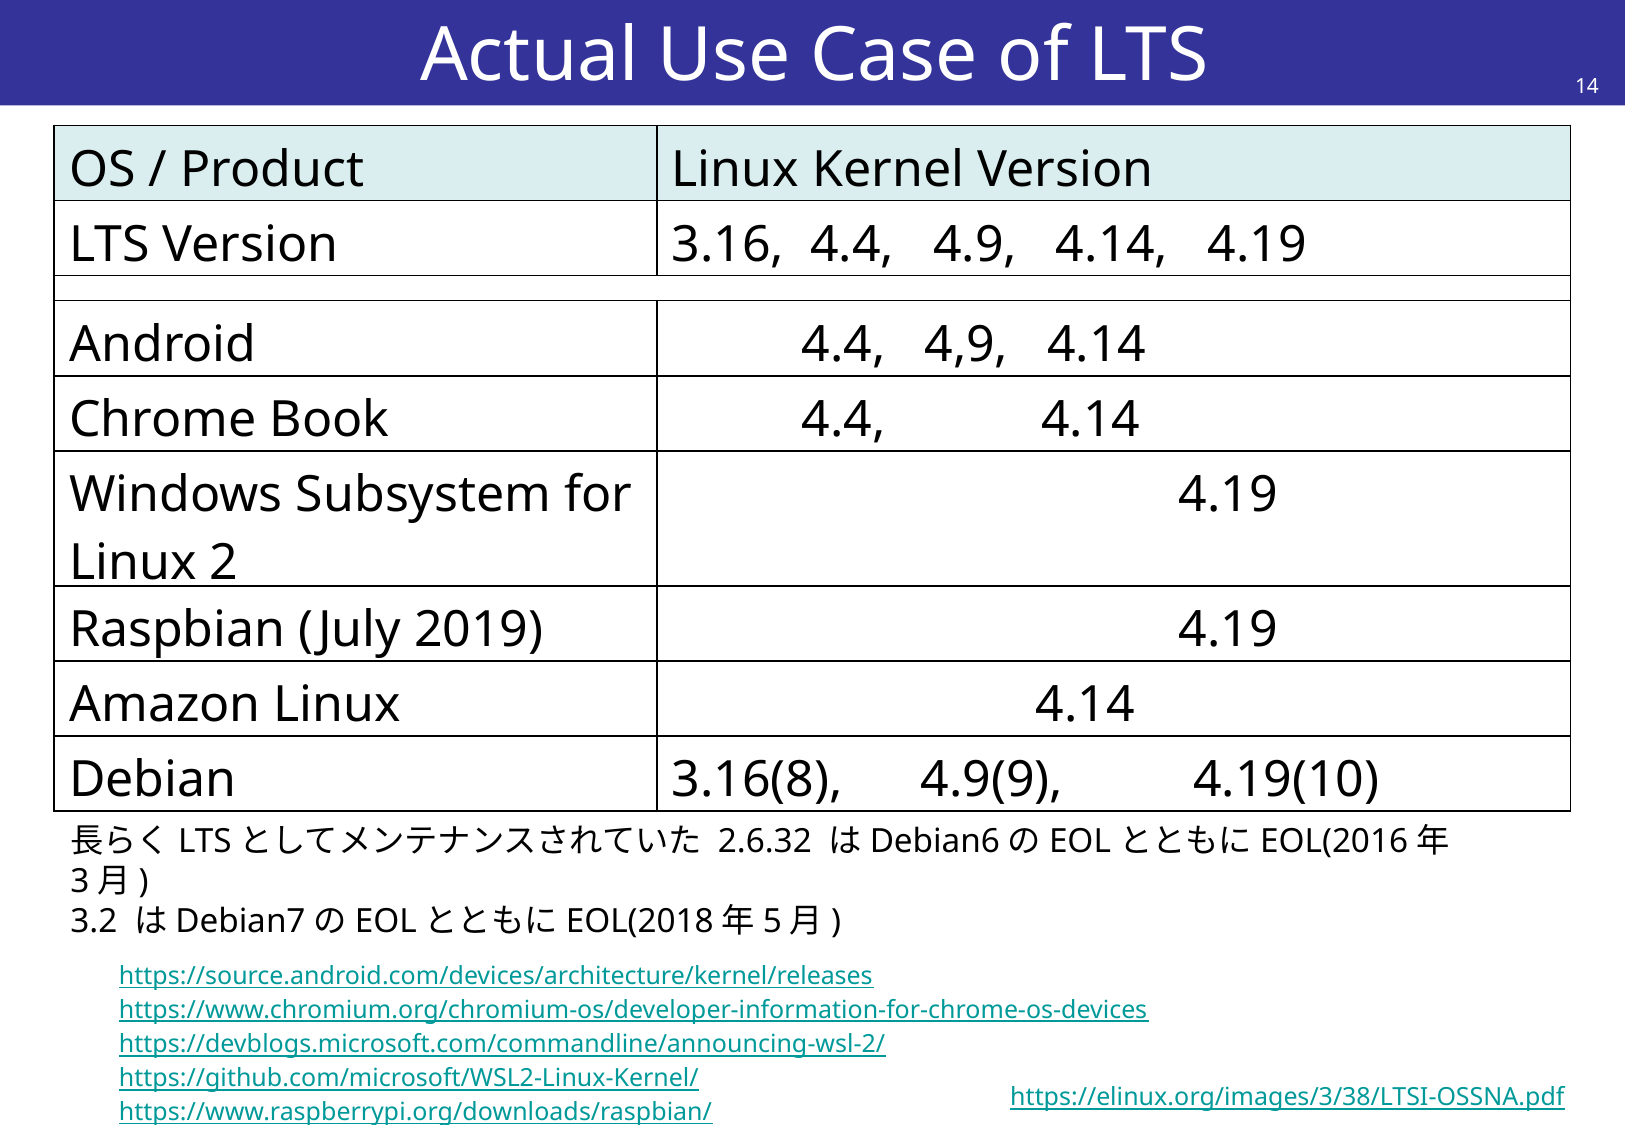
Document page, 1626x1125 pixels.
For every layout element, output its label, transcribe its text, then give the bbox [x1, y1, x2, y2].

text_box https://elinux.org/images/3/38/LTSI-OSSNA.pdf [1164, 1073, 1581, 1123]
table_cell Chrome Book [55, 377, 656, 450]
table_header OS / Product [55, 126, 656, 200]
title Actual Use Case of LTS [83, 0, 1546, 102]
slide_number 14 [1522, 65, 1614, 105]
table_cell 4.19 [658, 587, 1570, 660]
table_cell 3.16, 4.4, 4.9, 4.14, 4.19 [658, 201, 1570, 275]
table_cell 4.14 [658, 662, 1570, 735]
table_cell Amazon Linux [55, 662, 656, 735]
text_box https://source.android.com/devices/architecture/kernel/releases https://www.chromium.org/chromium-os/developer-information-for-chrome-os-devices https://devblogs.microsoft.com/commandline/announcing-wsl-2/ https://github.com/microsoft/WSL2-Linux-Kernel/ https://www.raspberrypi.org/downloads/raspbian/ [104, 952, 1164, 1125]
text_box 長らくLTSとしてメンテナンスされていた 2.6.32 はDebian6のEOLとともにEOL(2016年3月) 3.2 はDebian7のEOLとともにEOL(2018年5月) [55, 811, 1472, 947]
table_cell [55, 276, 1570, 300]
table_cell 4.4, 4.14 [658, 377, 1570, 450]
table_cell Debian [55, 737, 656, 810]
table_cell Android [55, 301, 656, 375]
table_cell 4.4, 4,9, 4.14 [658, 301, 1570, 375]
table_header Linux Kernel Version [658, 126, 1570, 200]
table_cell LTS Version [55, 201, 656, 275]
table_cell 3.16(8), 4.9(9), 4.19(10) [658, 737, 1570, 810]
table_cell 4.19 [658, 452, 1570, 585]
table_cell Windows Subsystem for Linux 2 [55, 452, 656, 585]
table_cell Raspbian (July 2019) [55, 587, 656, 660]
